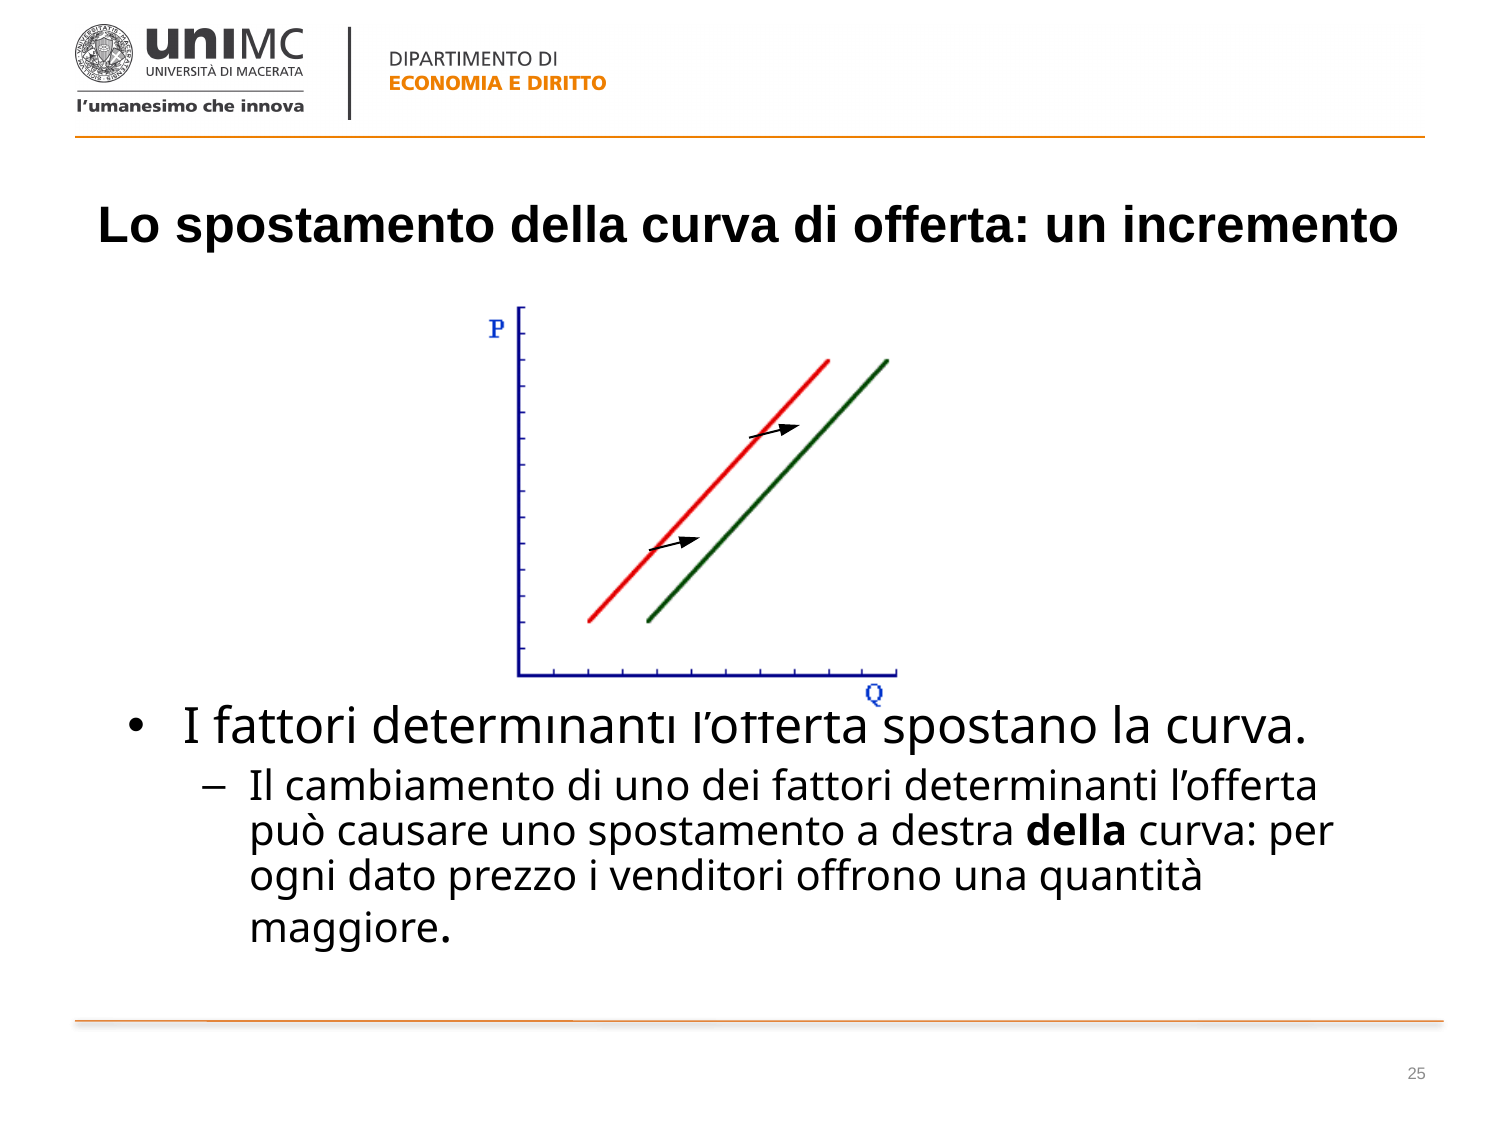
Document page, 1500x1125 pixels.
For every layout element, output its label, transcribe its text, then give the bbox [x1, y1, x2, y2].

list I fattori determinanti l’offerta spostano la curva. Il cambiamento di uno dei fattori determinanti l’offerta può causare uno spostamento a destra della curva: per ogni dato prezzo i venditori offrono una quantità maggiore. [112, 692, 1388, 1043]
picture [75, 24, 1425, 138]
title Lo spostamento della curva di offerta: un incremento [74, 176, 1425, 268]
slide_number 25 [1091, 1042, 1442, 1103]
picture [478, 302, 904, 712]
